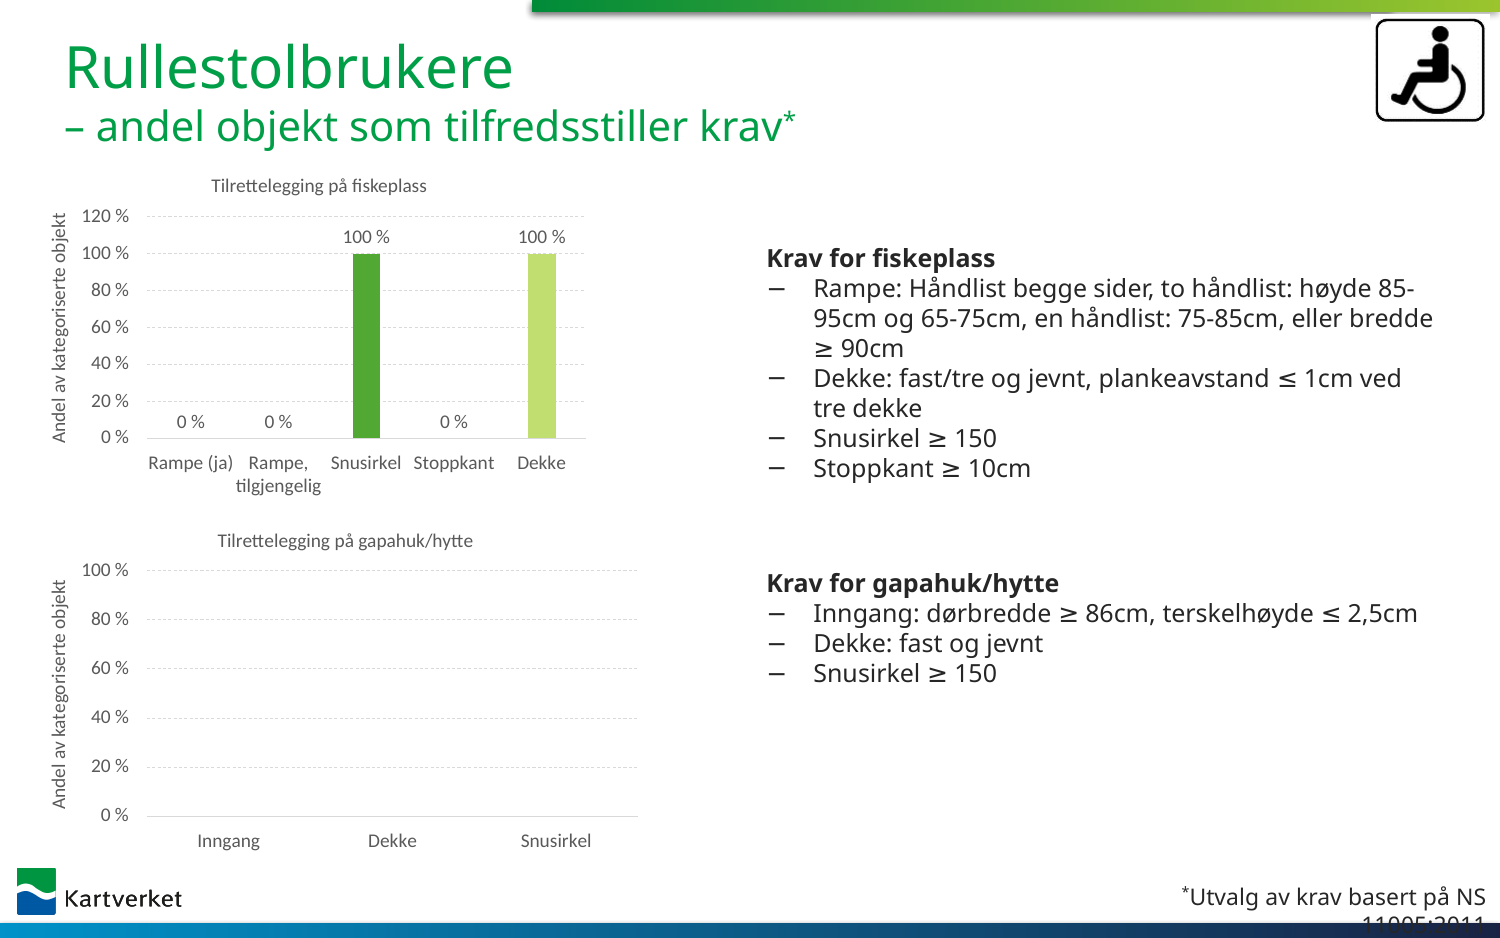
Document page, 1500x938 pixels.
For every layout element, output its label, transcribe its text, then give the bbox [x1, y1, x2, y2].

text_box Krav for gapahuk/hytte Inngang: dørbredde ≥ 86cm, terskelhøyde ≤ 2,5cm Dekke: fast og jevnt Snusirkel ≥ 150 [751, 560, 1452, 695]
text_box Rullestolbrukere – andel objekt som tilfredsstiller krav* [49, 29, 1431, 158]
text_box *Utvalg av krav basert på NS 11005:2011 [1068, 873, 1500, 938]
picture [41, 166, 597, 505]
picture [41, 520, 650, 859]
text_box Krav for fiskeplass Rampe: Håndlist begge sider, to håndlist: høyde 85-95cm og 65-75cm, en håndlist: 75-85cm, eller bredde ≥ 90cm Dekke: fast/tre og jevnt, plankeavstand ≤ 1cm ved tre dekke Snusirkel ≥ 150 Stoppkant ≥ 10cm [751, 235, 1452, 490]
picture [1371, 13, 1491, 127]
